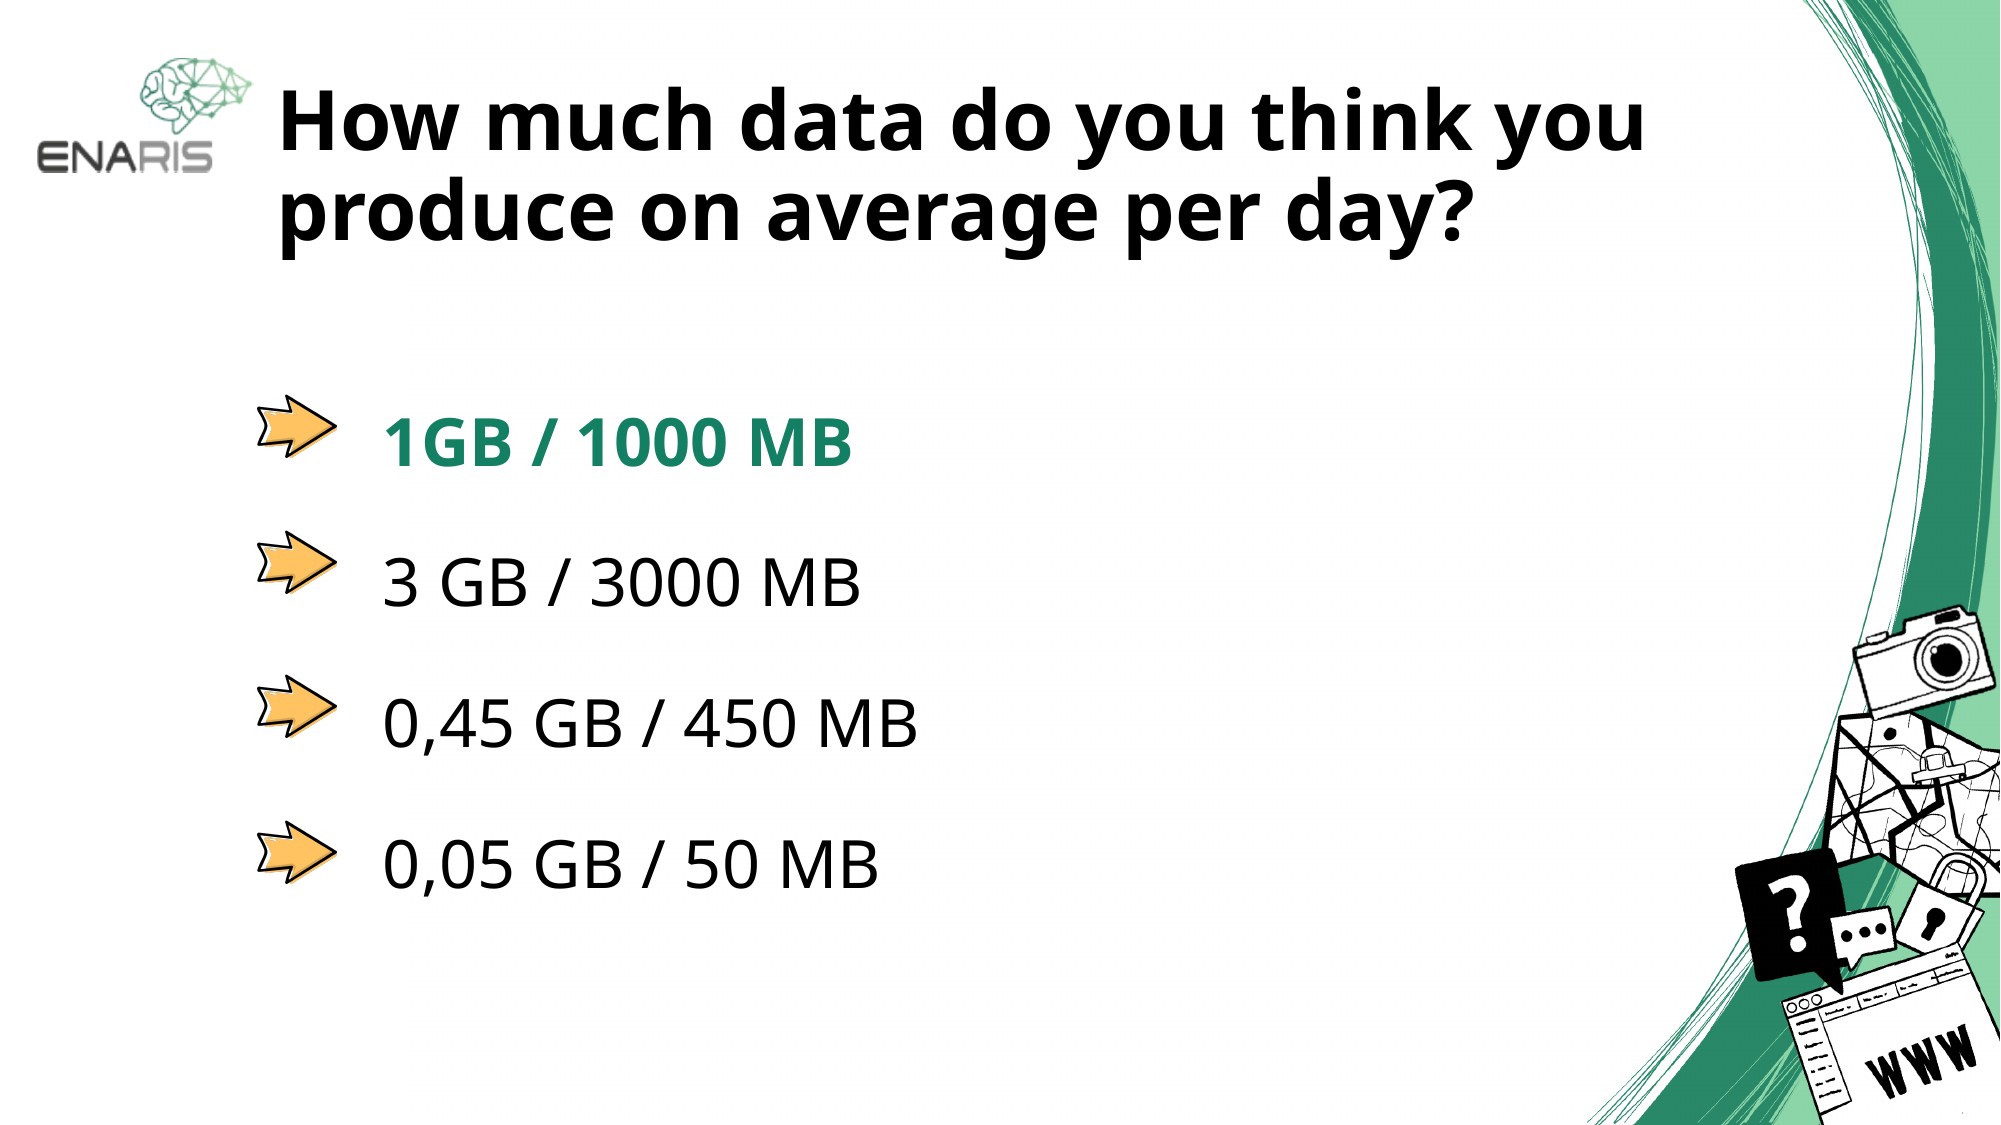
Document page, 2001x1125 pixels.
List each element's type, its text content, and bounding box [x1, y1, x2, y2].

list 1GB / 1000 MB 3 GB / 3000 MB 0,45 GB / 450 MB 0,05 GB / 50 MB [367, 352, 1728, 1014]
picture [243, 800, 348, 905]
picture [243, 654, 348, 759]
picture [37, 58, 254, 173]
title How much data do you think you produce on average per day? [261, 59, 1871, 278]
picture [408, 0, 2000, 1125]
picture [243, 510, 348, 615]
picture [243, 374, 348, 479]
